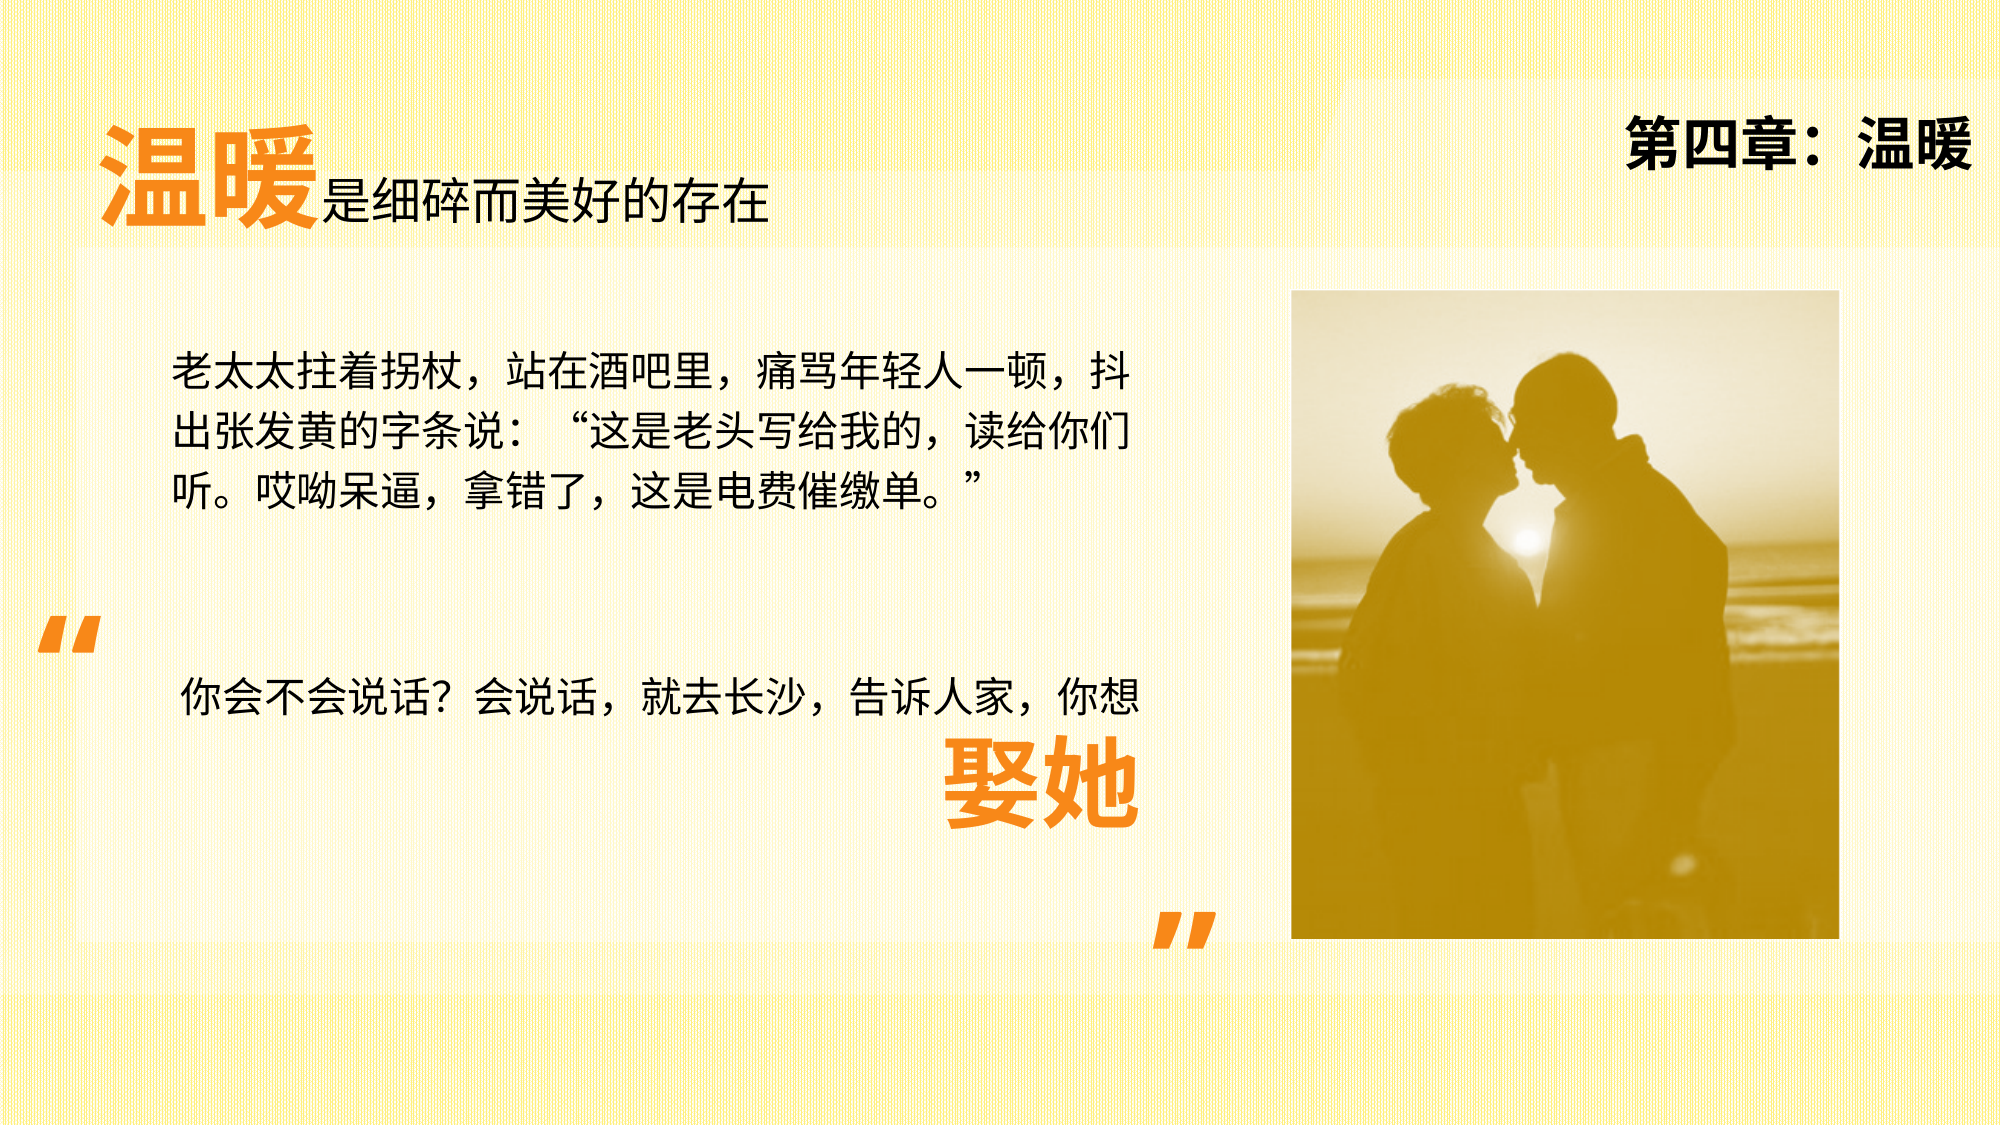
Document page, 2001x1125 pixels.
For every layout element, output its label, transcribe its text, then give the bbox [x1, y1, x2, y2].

text_box 温暖是细碎而美好的存在 [81, 99, 803, 250]
text_box 老太太拄着拐杖，站在酒吧里，痛骂年轻人一顿，抖出张发黄的字条说：“这是老头写给我的，读给你们听。哎呦呆逼，拿错了，这是电费催缴单。” [156, 327, 1162, 522]
picture [1290, 289, 1841, 939]
text_box 你会不会说话？会说话，就去长沙，告诉人家，你想娶她 [156, 663, 1156, 848]
text_box ” [1136, 862, 1356, 1058]
text_box 第四章：温暖 [1609, 99, 2000, 185]
text_box “ [22, 565, 242, 761]
